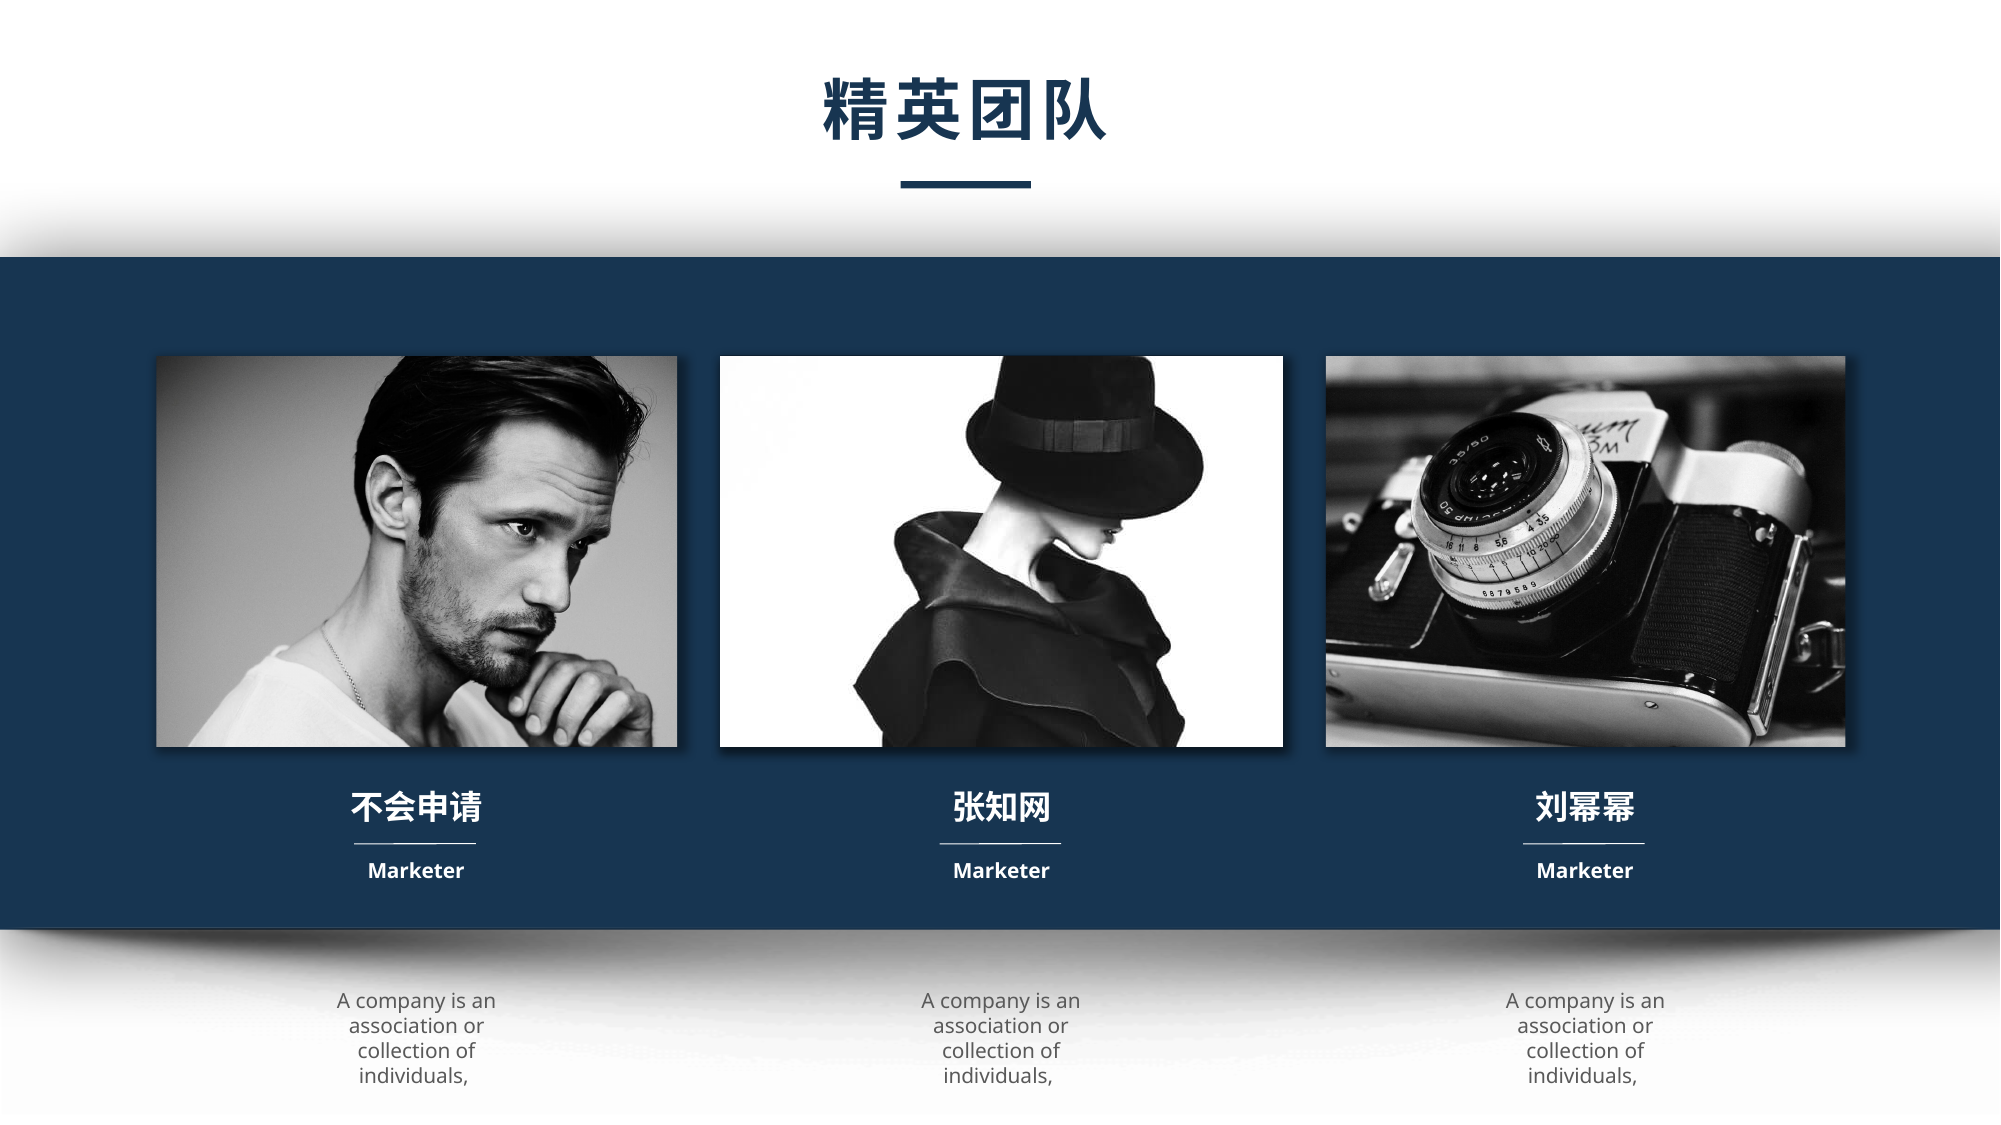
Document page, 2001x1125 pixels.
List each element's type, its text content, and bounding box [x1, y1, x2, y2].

text_box [900, 180, 1032, 189]
picture [156, 356, 678, 747]
text_box 精英团队 [807, 60, 1124, 156]
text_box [0, 256, 2000, 1115]
picture [720, 356, 1283, 747]
picture [1325, 356, 1846, 747]
